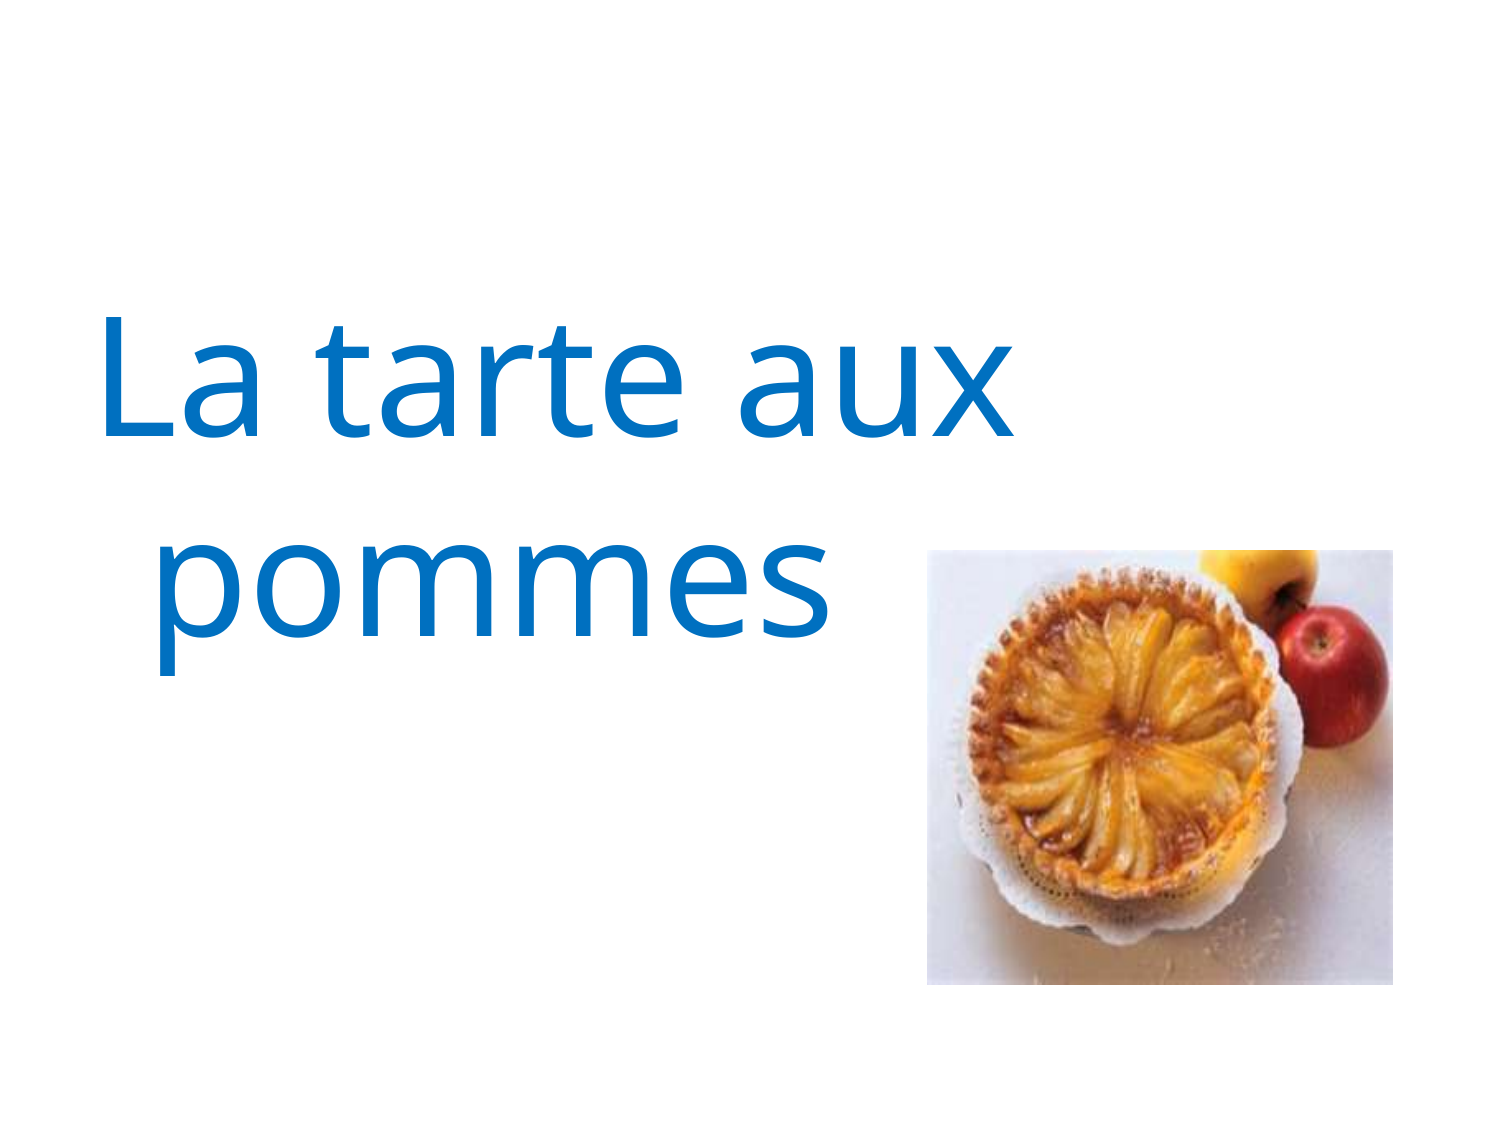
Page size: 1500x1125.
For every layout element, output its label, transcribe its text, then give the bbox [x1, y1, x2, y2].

picture [926, 550, 1394, 985]
list La tarte aux pommes [75, 262, 1425, 1005]
